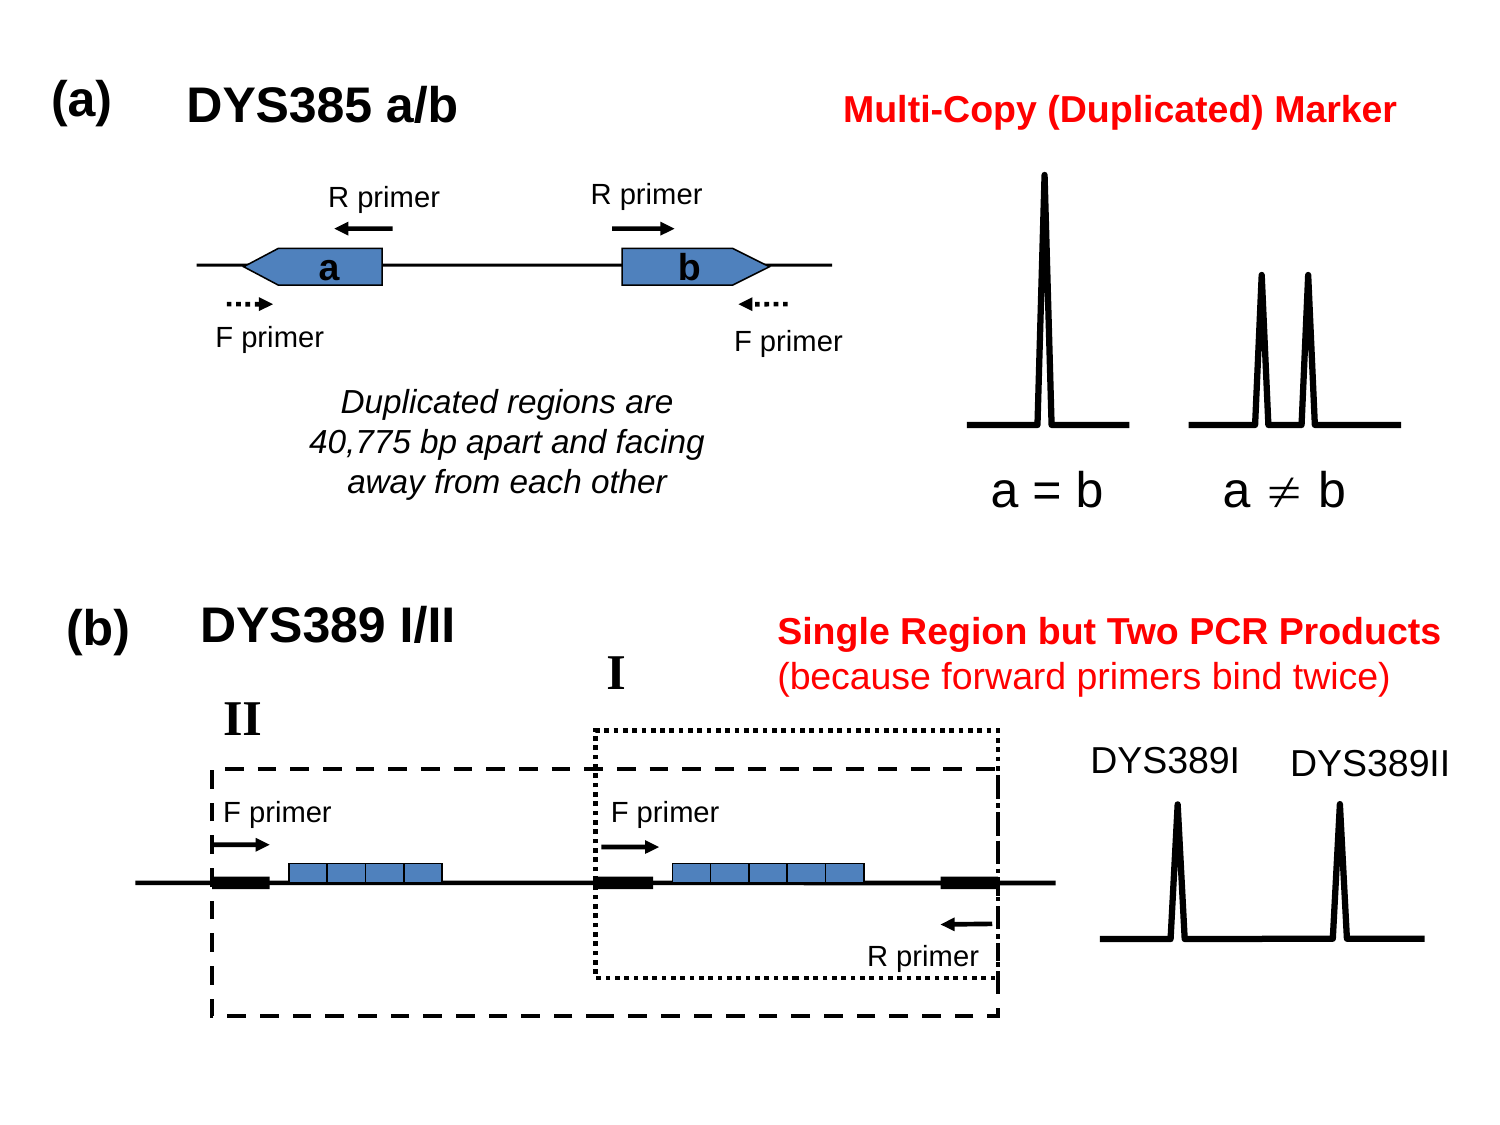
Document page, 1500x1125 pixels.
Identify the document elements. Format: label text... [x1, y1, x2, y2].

text_box (a) [36, 59, 128, 134]
text_box (b) [51, 587, 145, 663]
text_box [966, 174, 1402, 526]
text_box Multi-Copy (Duplicated) Marker [828, 77, 1413, 138]
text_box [1069, 728, 1489, 940]
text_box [196, 167, 858, 506]
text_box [135, 631, 1056, 1017]
text_box DYS385 a/b [120, 64, 525, 135]
text_box DYS389 I/II [157, 585, 499, 630]
text_box Single Region but Two PCR Products (because forward primers bind twice) [762, 599, 1463, 705]
